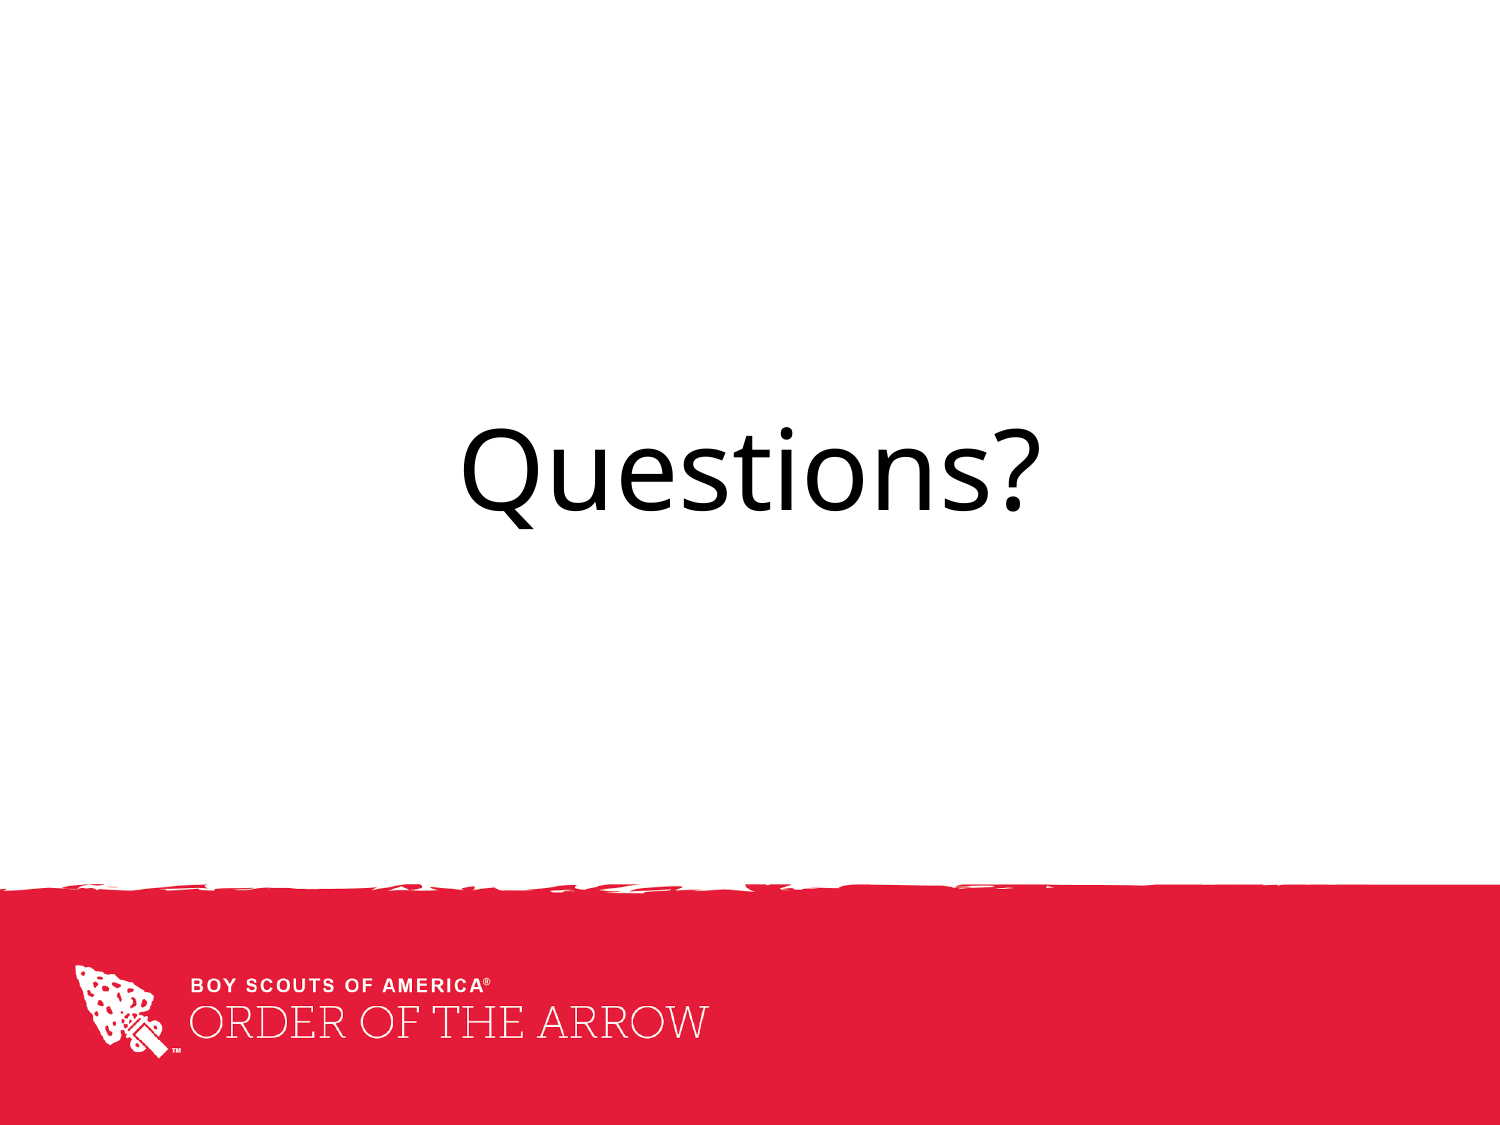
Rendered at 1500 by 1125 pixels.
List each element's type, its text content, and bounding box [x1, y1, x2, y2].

picture [0, 0, 1500, 1125]
title Questions? [112, 344, 1388, 586]
